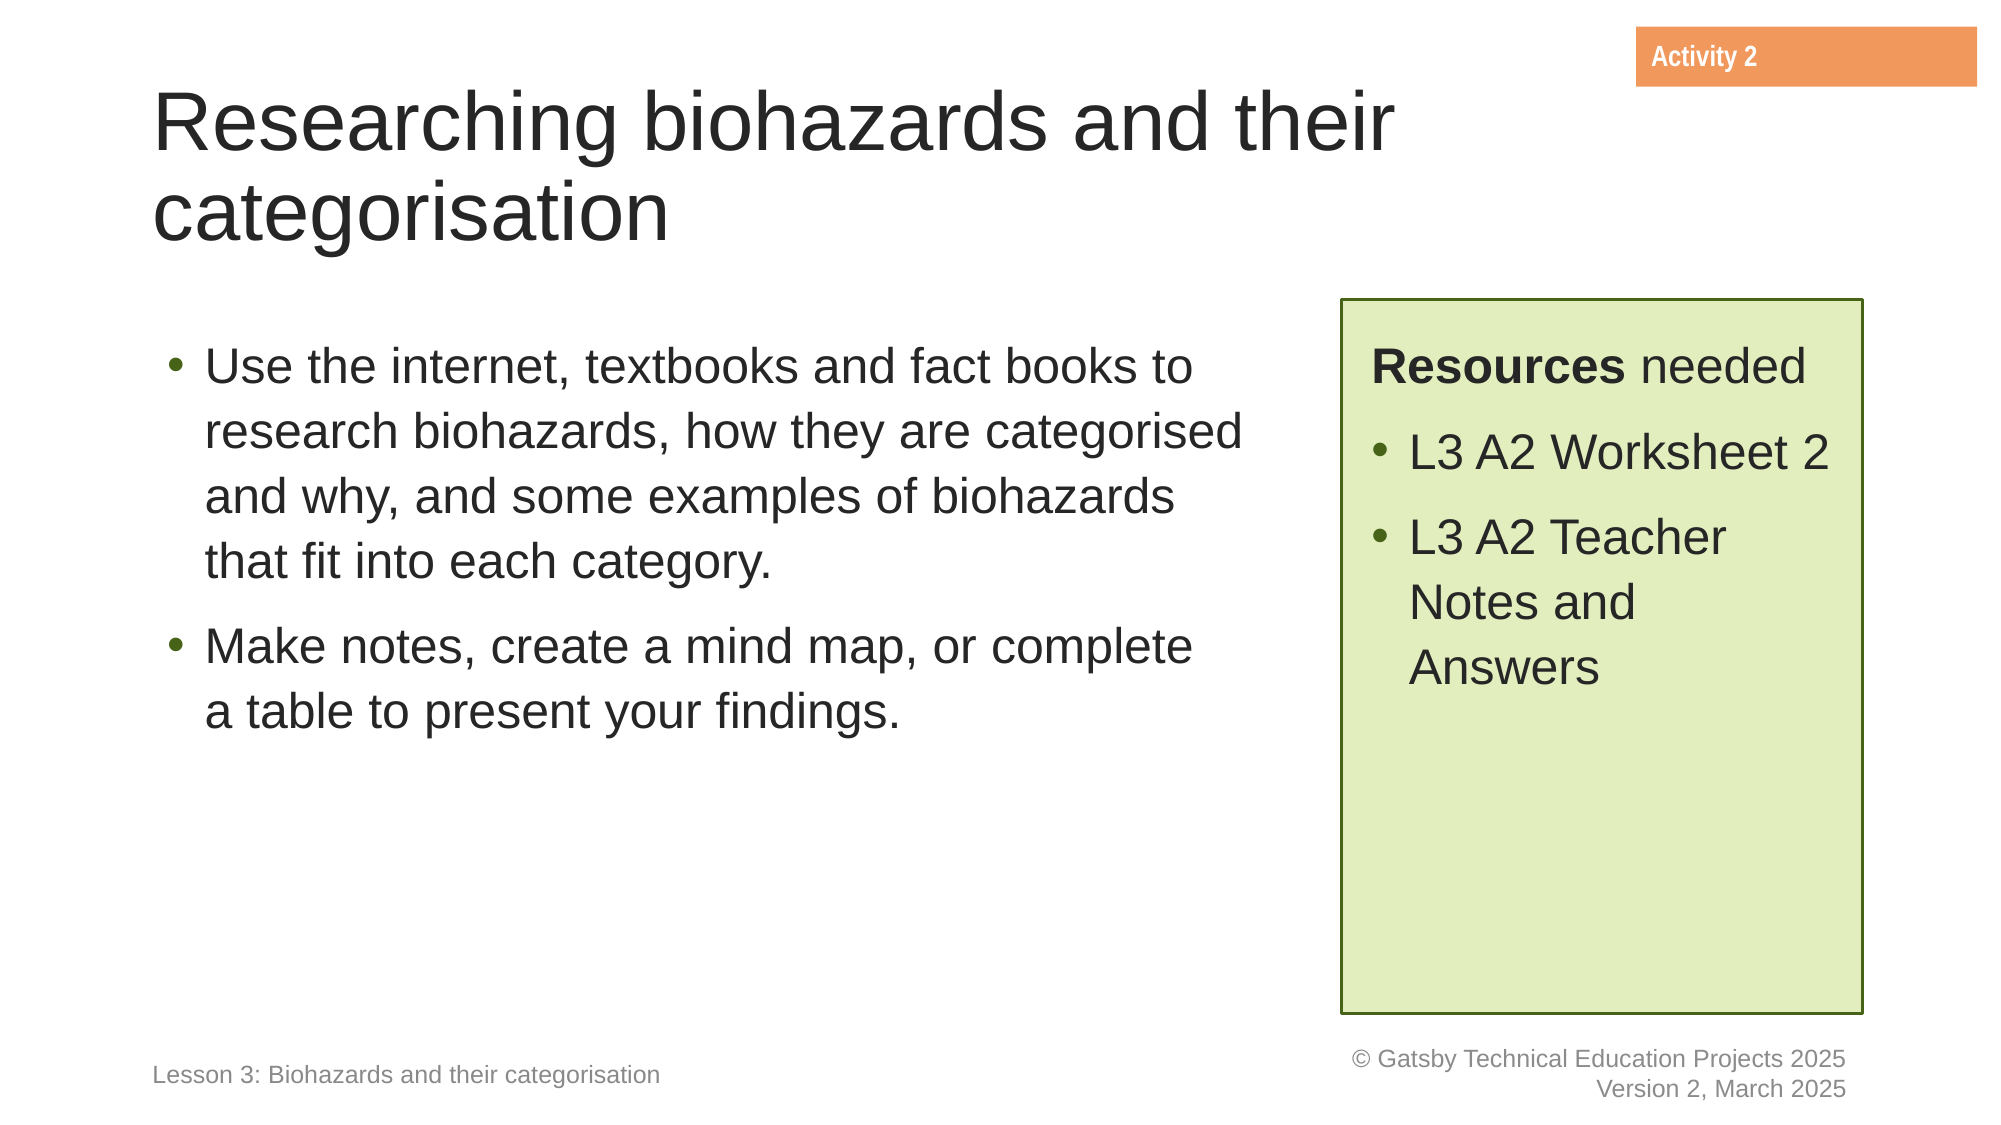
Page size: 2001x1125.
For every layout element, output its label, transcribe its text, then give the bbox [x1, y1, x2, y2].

list Resources needed L3 A2 Worksheet 2 L3 A2 Teacher Notes and Answers [1340, 298, 1864, 1015]
list Activity 2 [1636, 26, 1978, 87]
list Lesson 3: Biohazards and their categorisation [137, 1042, 829, 1103]
list Use the internet, textbooks and fact books to research biohazards, how they are categorised and why, and some examples of biohazards that fit into each category. Make notes, create a mind map, or complete a table to present your findings. [137, 299, 1300, 1014]
title Researching biohazards and their categorisation [137, 59, 1863, 278]
